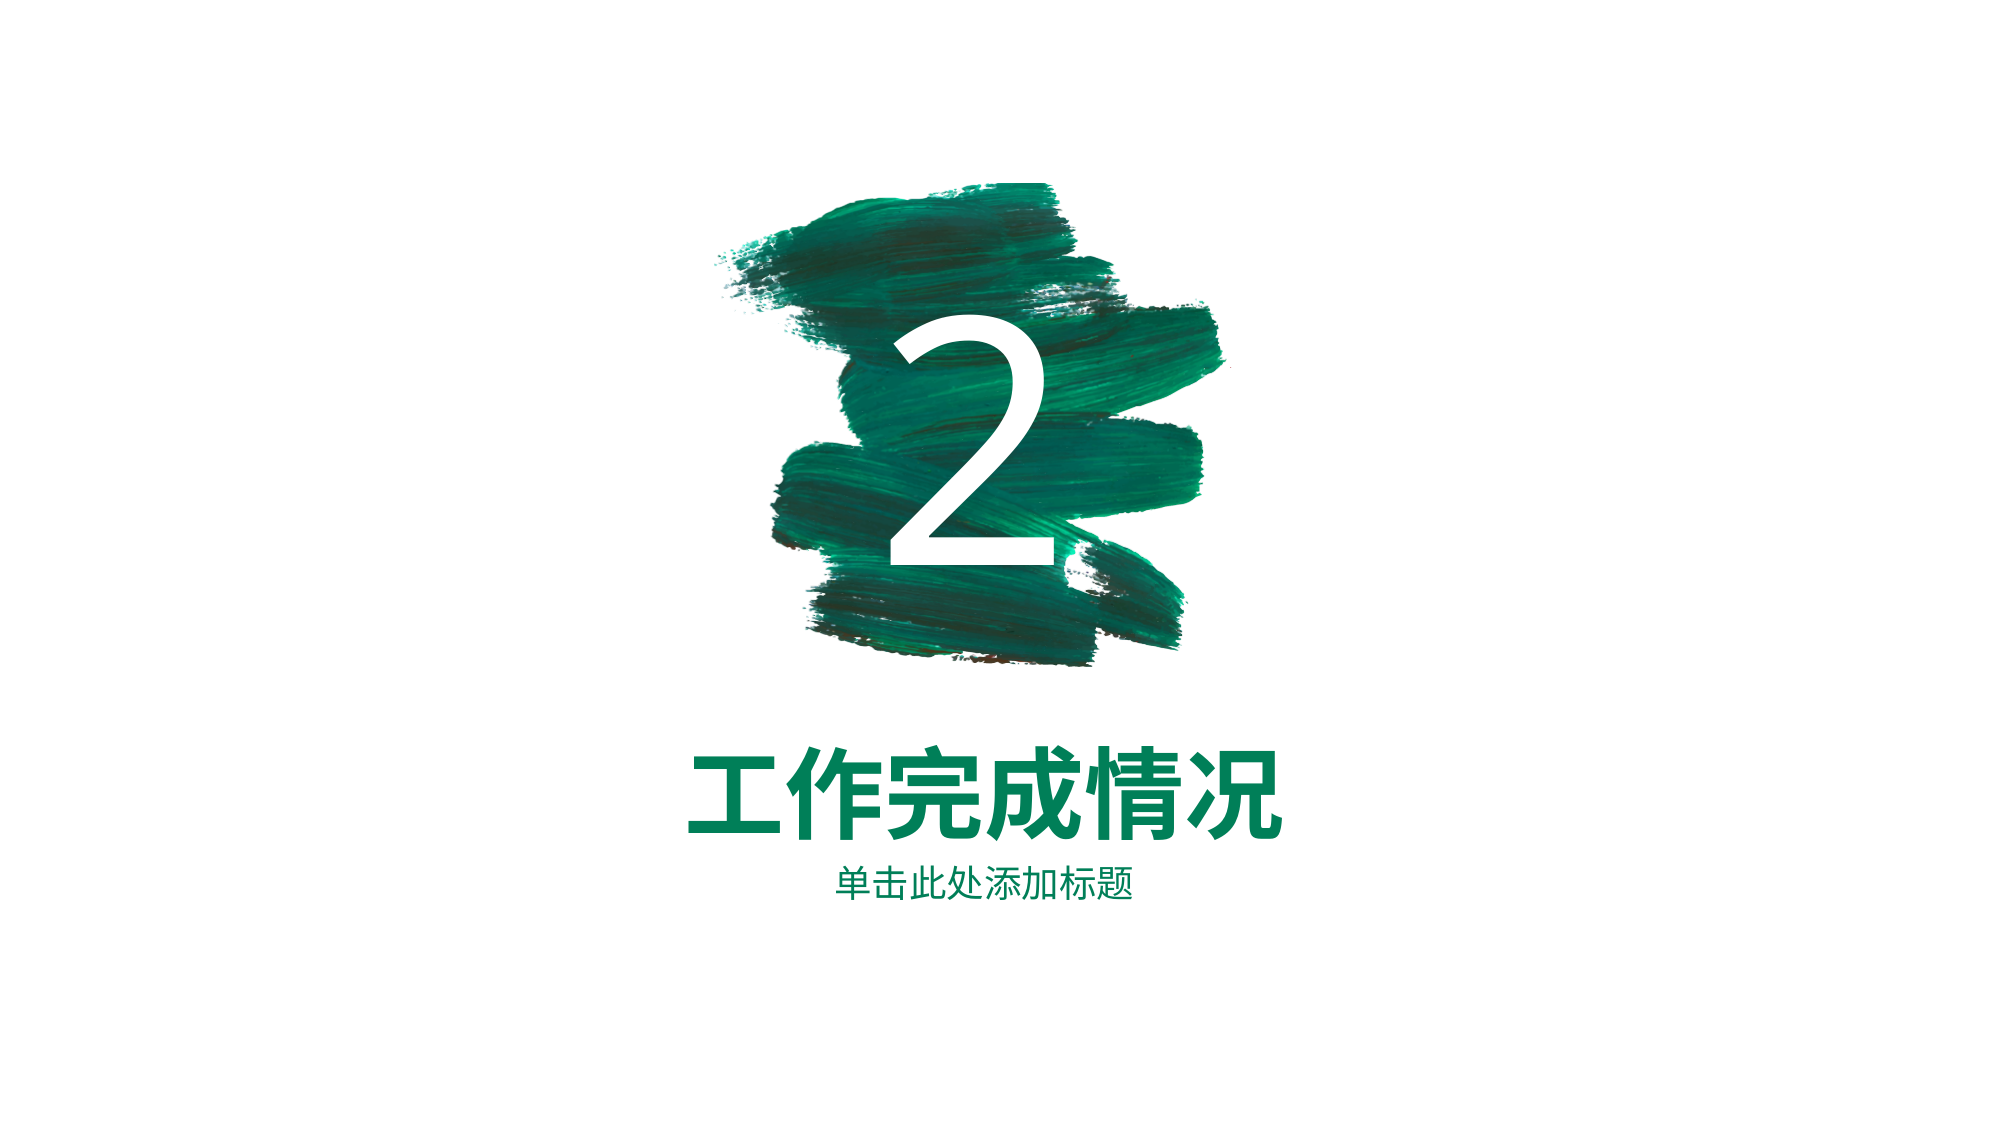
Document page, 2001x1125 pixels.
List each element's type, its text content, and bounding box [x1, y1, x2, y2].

text_box 单击此处添加标题 [800, 852, 1168, 913]
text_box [714, 182, 1233, 667]
text_box 工作完成情况 [486, 724, 1482, 860]
